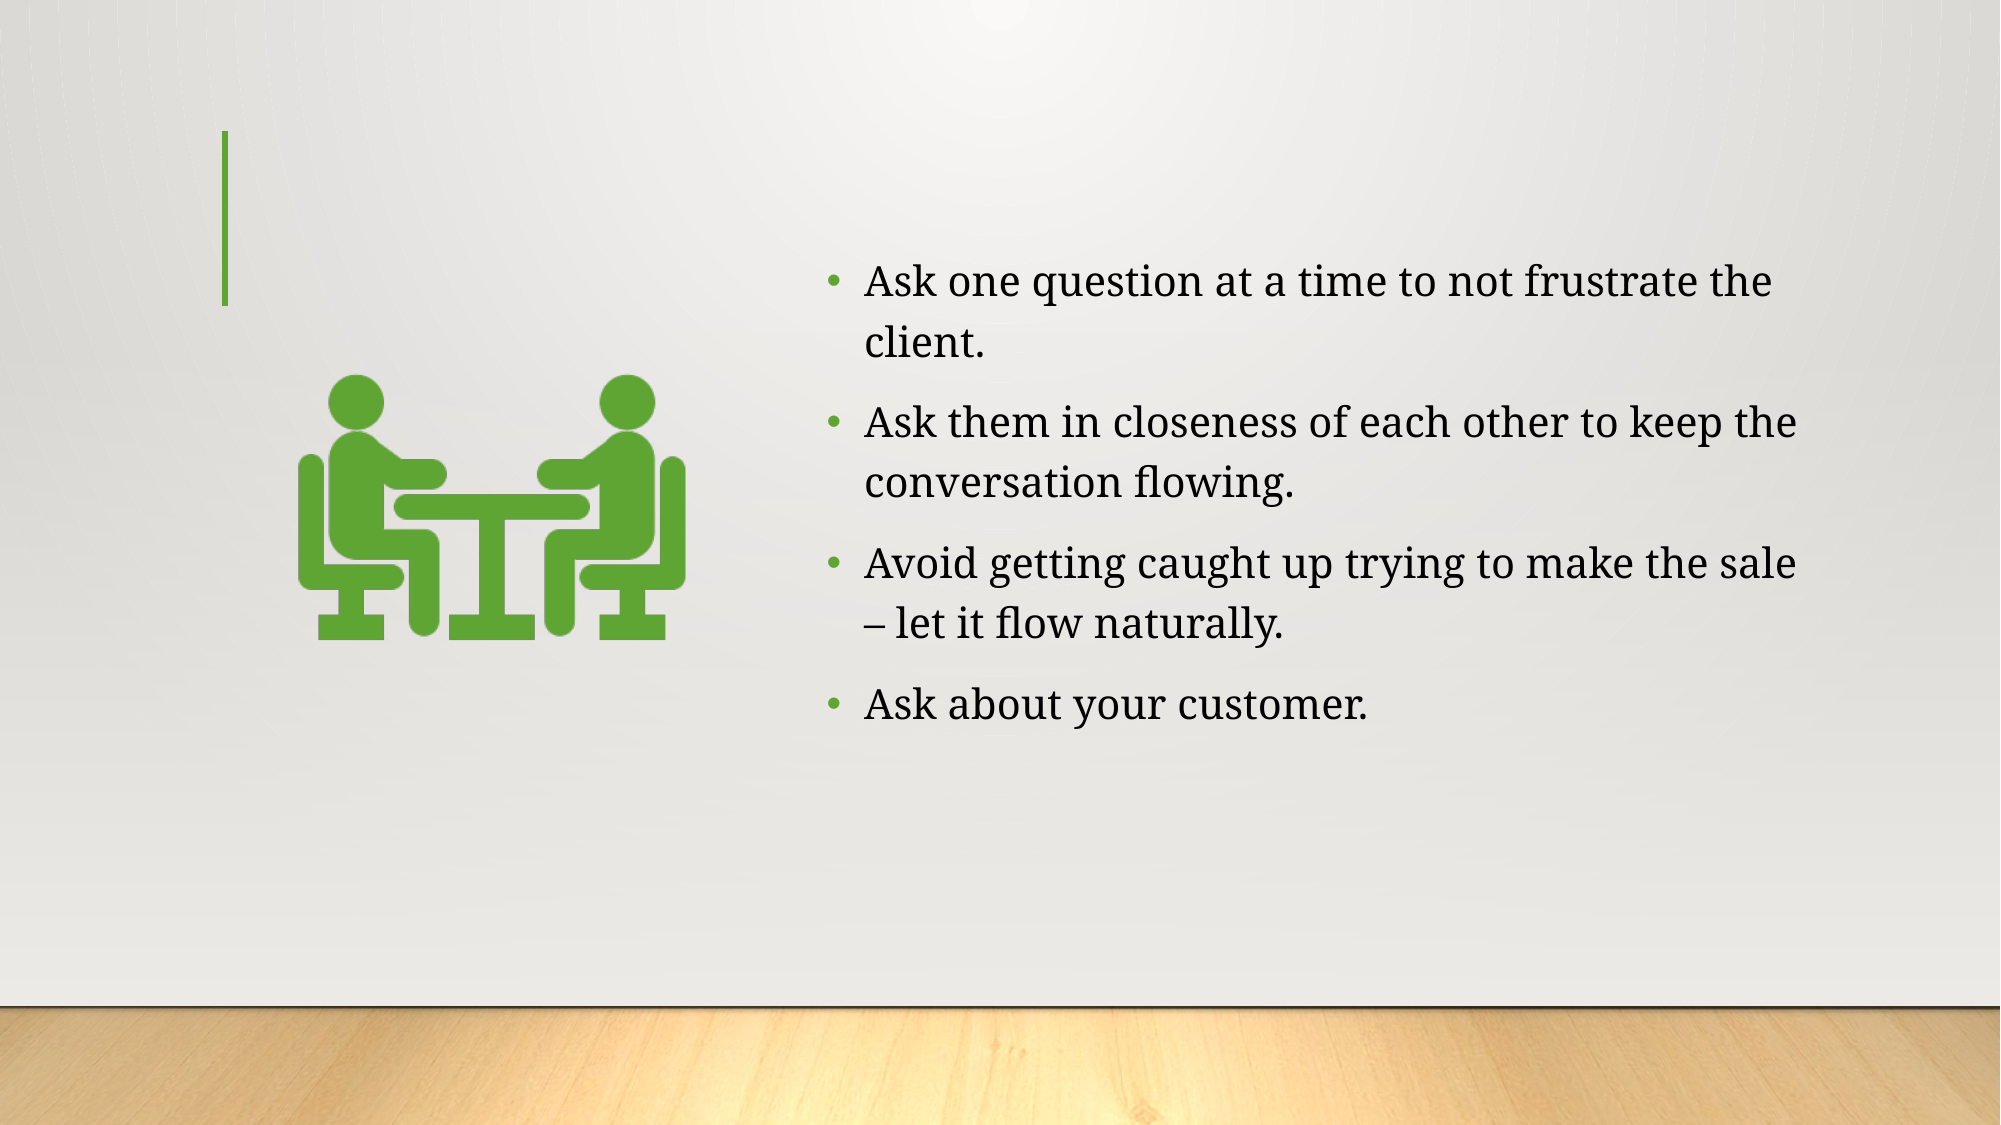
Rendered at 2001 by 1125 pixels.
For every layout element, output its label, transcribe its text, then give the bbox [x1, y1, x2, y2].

picture [251, 265, 734, 748]
list Ask one question at a time to not frustrate the client. Ask them in closeness of each other to keep the conversation flowing. Avoid getting caught up trying to make the sale – let it flow naturally. Ask about your customer. [811, 237, 1814, 777]
picture [0, 1006, 2000, 1125]
